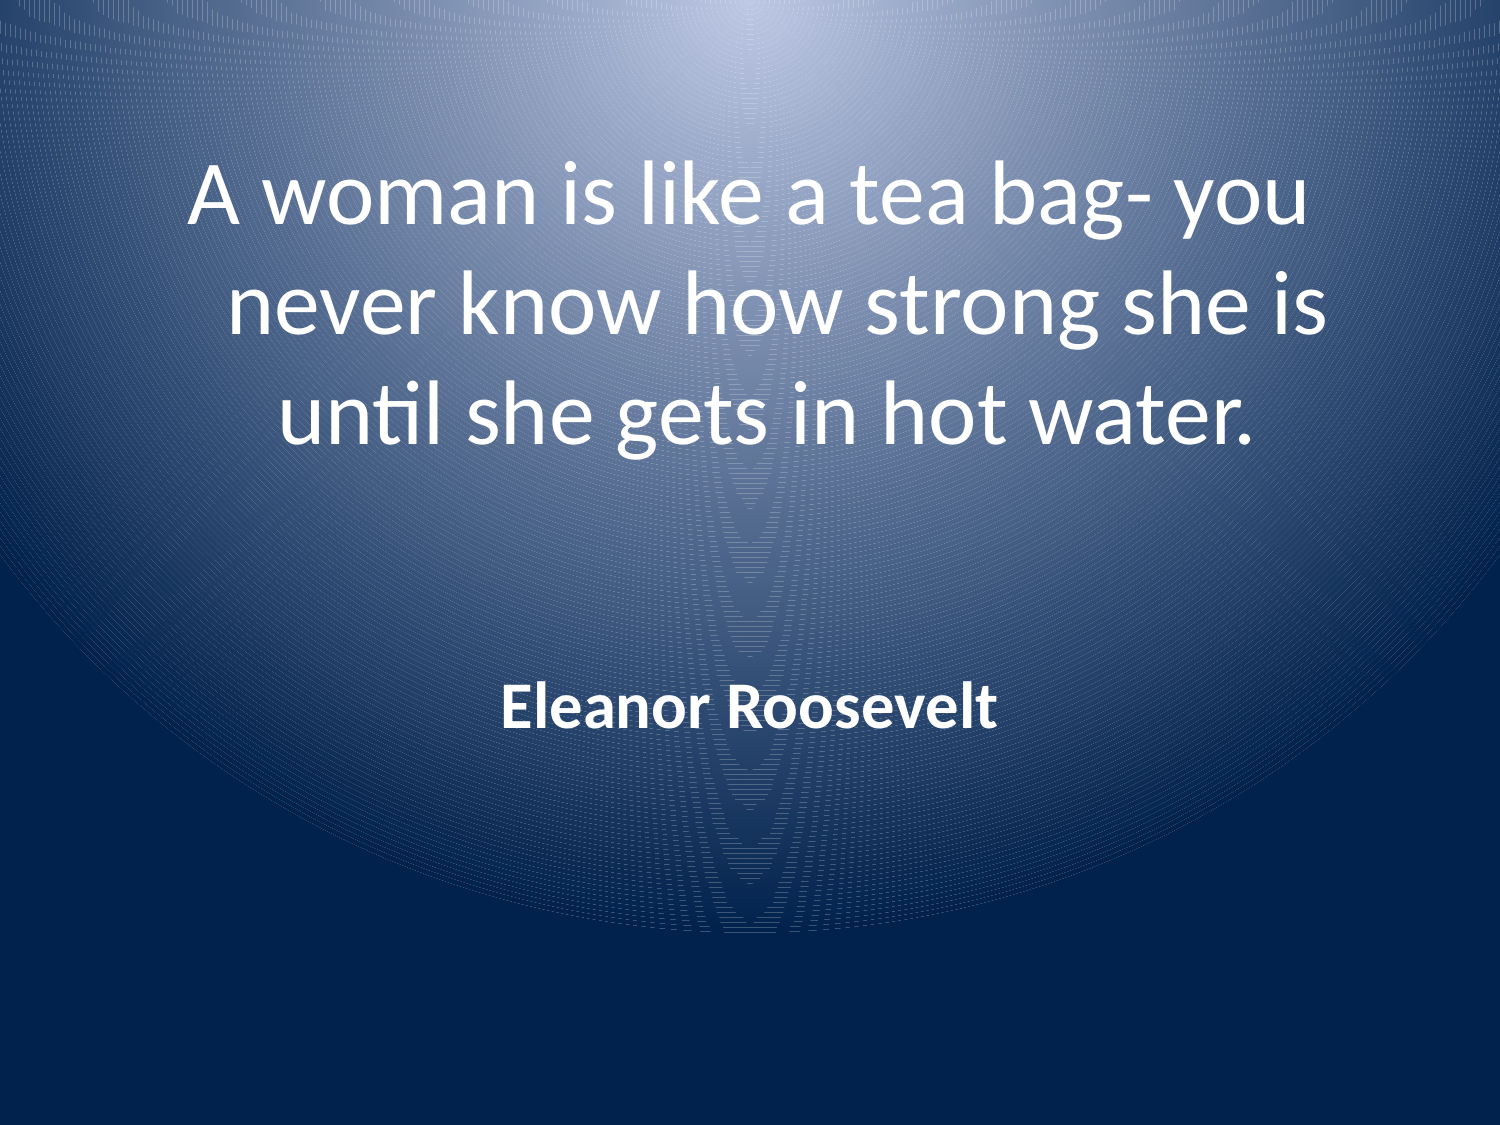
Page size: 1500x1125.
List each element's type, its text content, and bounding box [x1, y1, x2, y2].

list A woman is like a tea bag- you never know how strong she is until she gets in hot water. Eleanor Roosevelt [75, 125, 1425, 1005]
